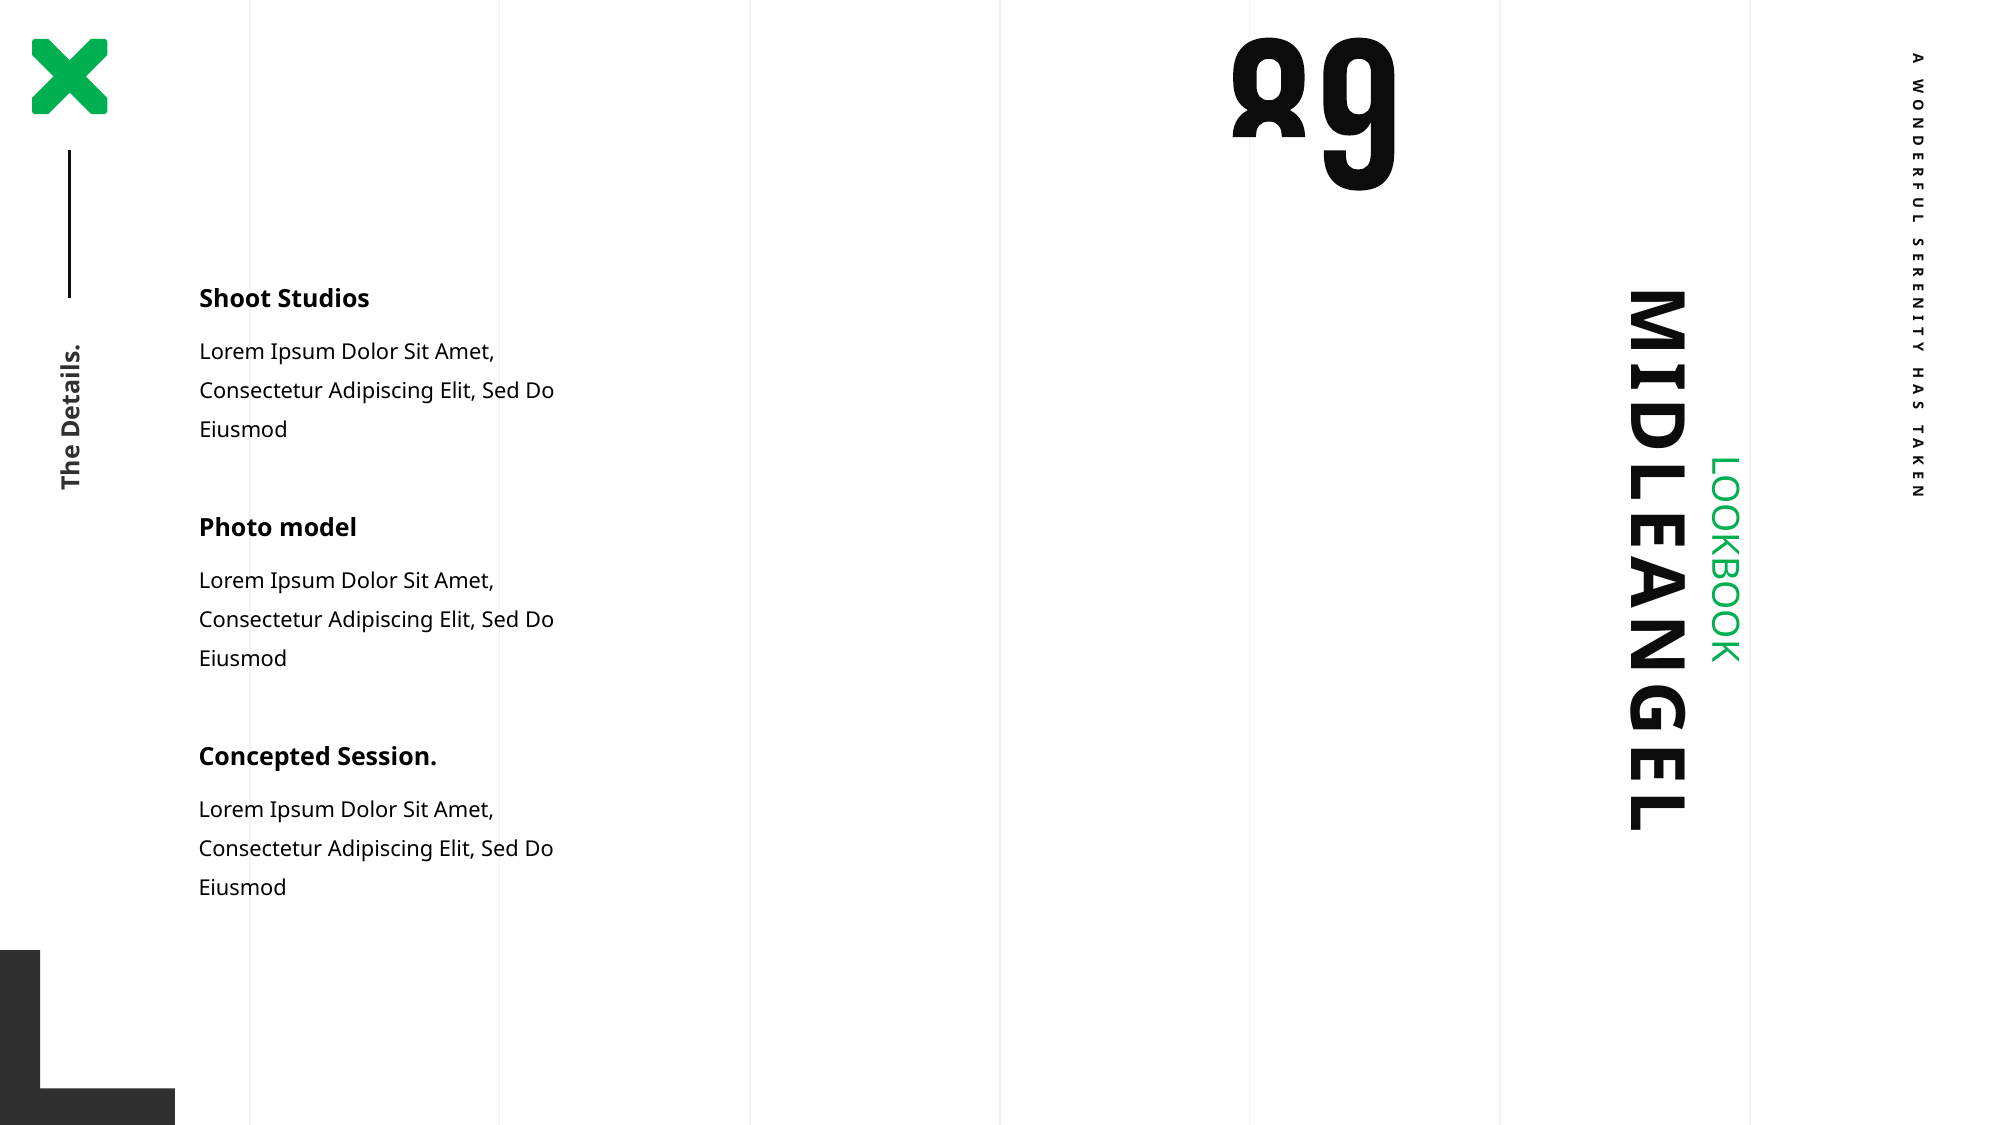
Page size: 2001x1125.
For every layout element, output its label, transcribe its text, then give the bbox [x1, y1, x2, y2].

text_box A WONDERFUL SERENITY HAS TAKEN [1902, 38, 1944, 536]
text_box The Details. [47, 162, 92, 506]
text_box Concepted Session. [183, 718, 535, 778]
text_box Shoot Studios [184, 260, 536, 321]
text_box Lorem Ipsum Dolor Sit Amet, Consectetur Adipiscing Elit, Sed Do Eiusmod [183, 774, 618, 908]
text_box Lorem Ipsum Dolor Sit Amet, Consectetur Adipiscing Elit, Sed Do Eiusmod [184, 316, 618, 450]
picture [747, 0, 1460, 1125]
text_box MIDLEANGEL [1609, 270, 1714, 848]
text_box Lorem Ipsum Dolor Sit Amet, Consectetur Adipiscing Elit, Sed Do Eiusmod [184, 545, 618, 679]
text_box [0, 949, 176, 1125]
text_box LOOKBOOK [1714, 440, 1758, 678]
text_box [31, 37, 109, 116]
text_box Photo model [184, 489, 535, 549]
